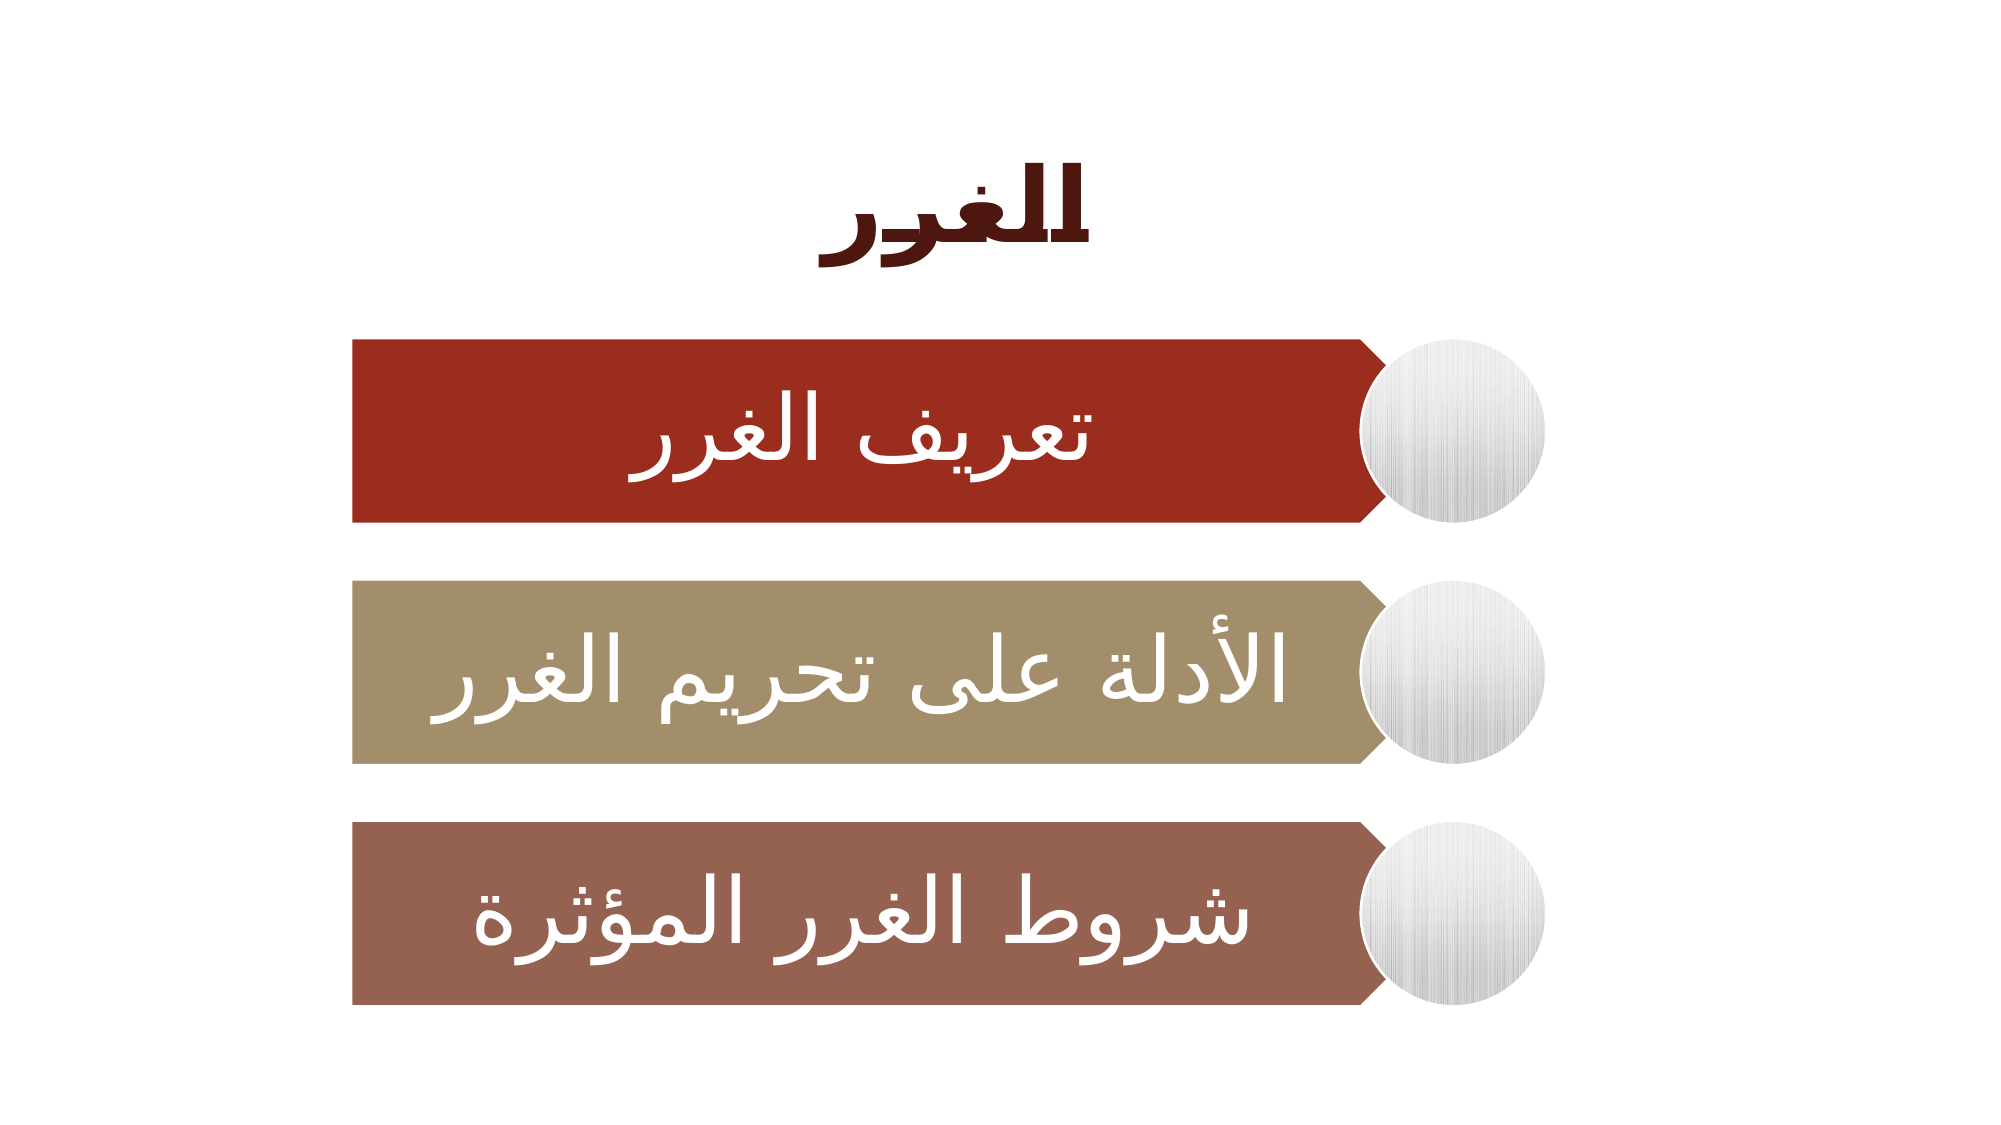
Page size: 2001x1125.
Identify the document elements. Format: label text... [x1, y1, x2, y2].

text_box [119, 337, 1779, 1008]
text_box الغرر [363, 130, 1551, 271]
